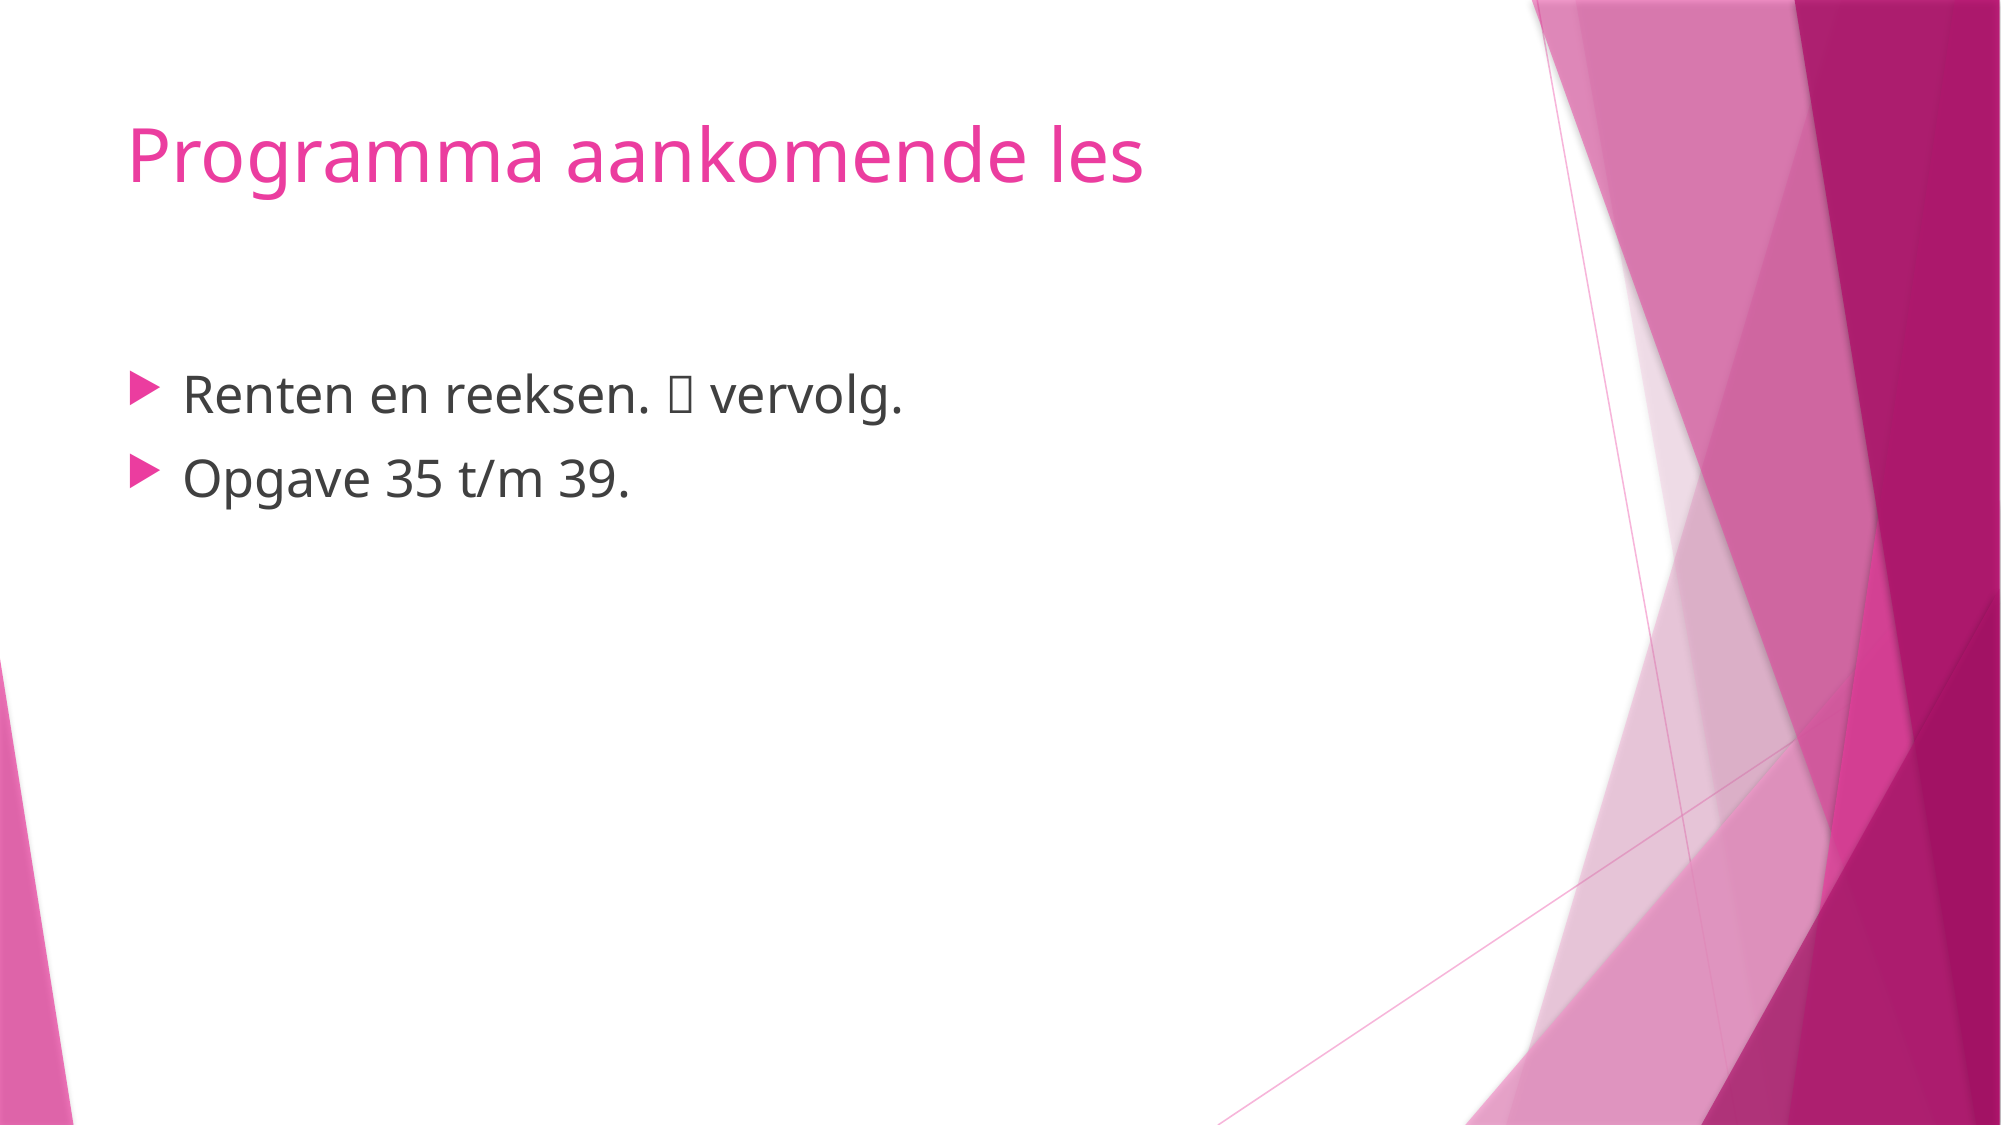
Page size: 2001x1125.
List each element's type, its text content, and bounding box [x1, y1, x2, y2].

title Programma aankomende les [111, 99, 1522, 317]
list Renten en reeksen.  vervolg. Opgave 35 t/m 39. [111, 354, 1522, 992]
